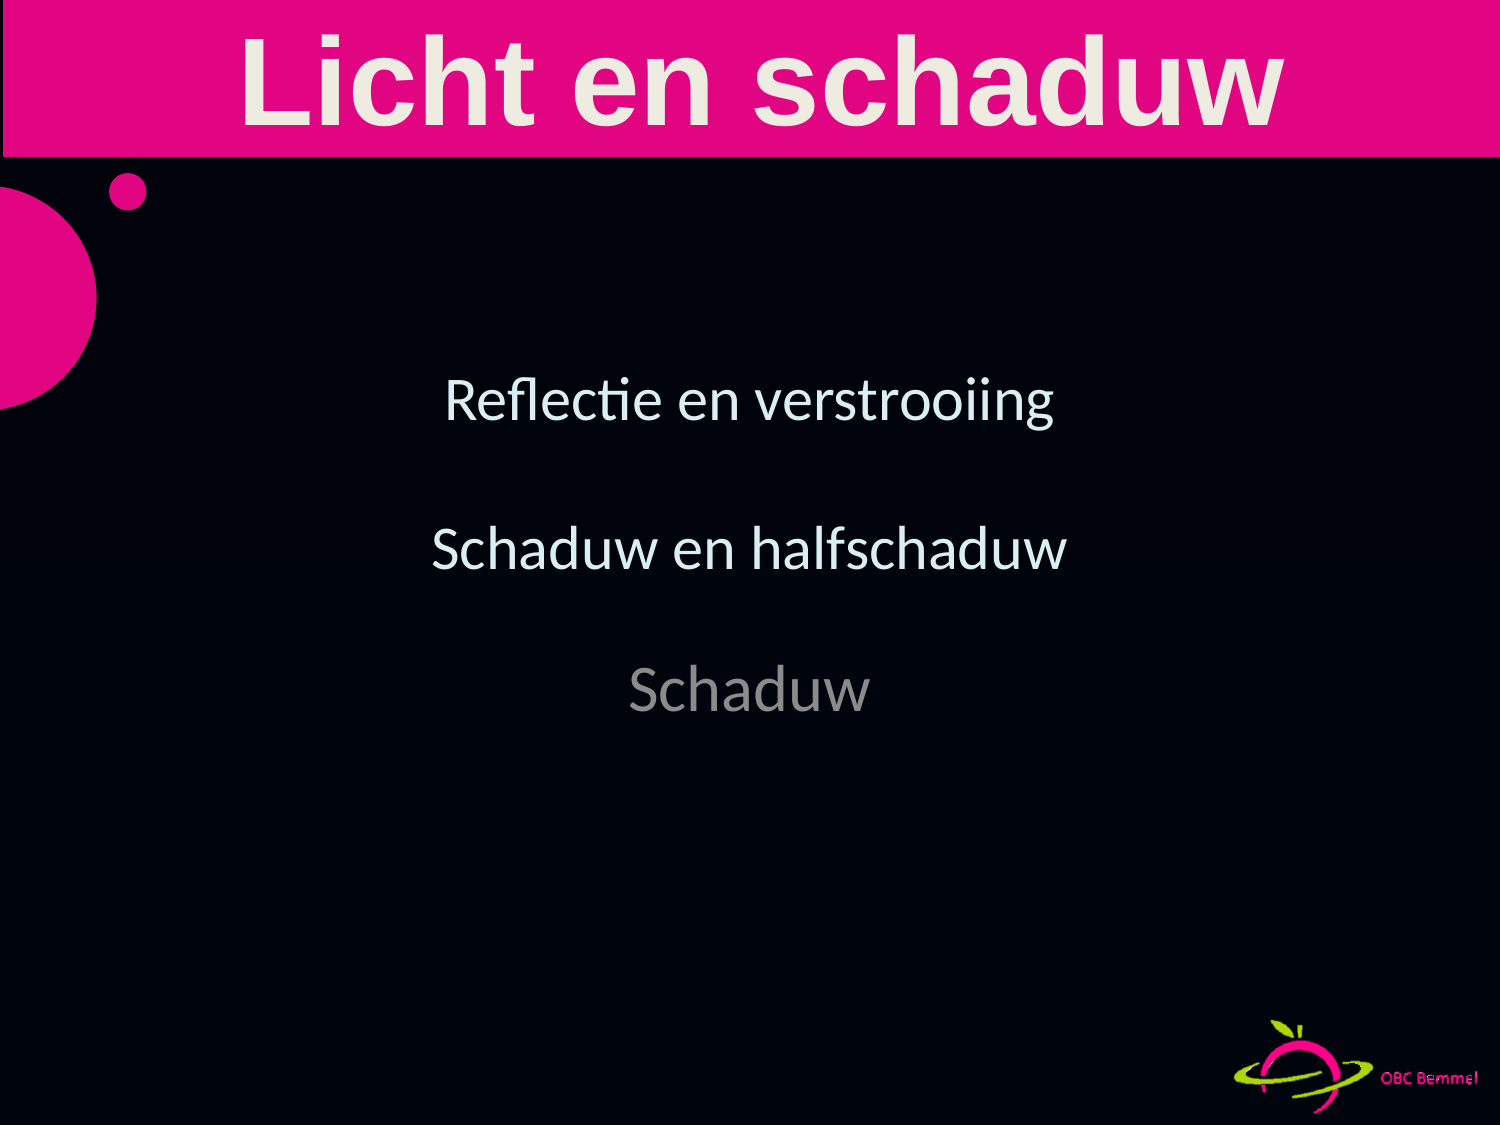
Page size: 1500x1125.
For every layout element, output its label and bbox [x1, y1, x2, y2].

text_box [0, 0, 1500, 1123]
